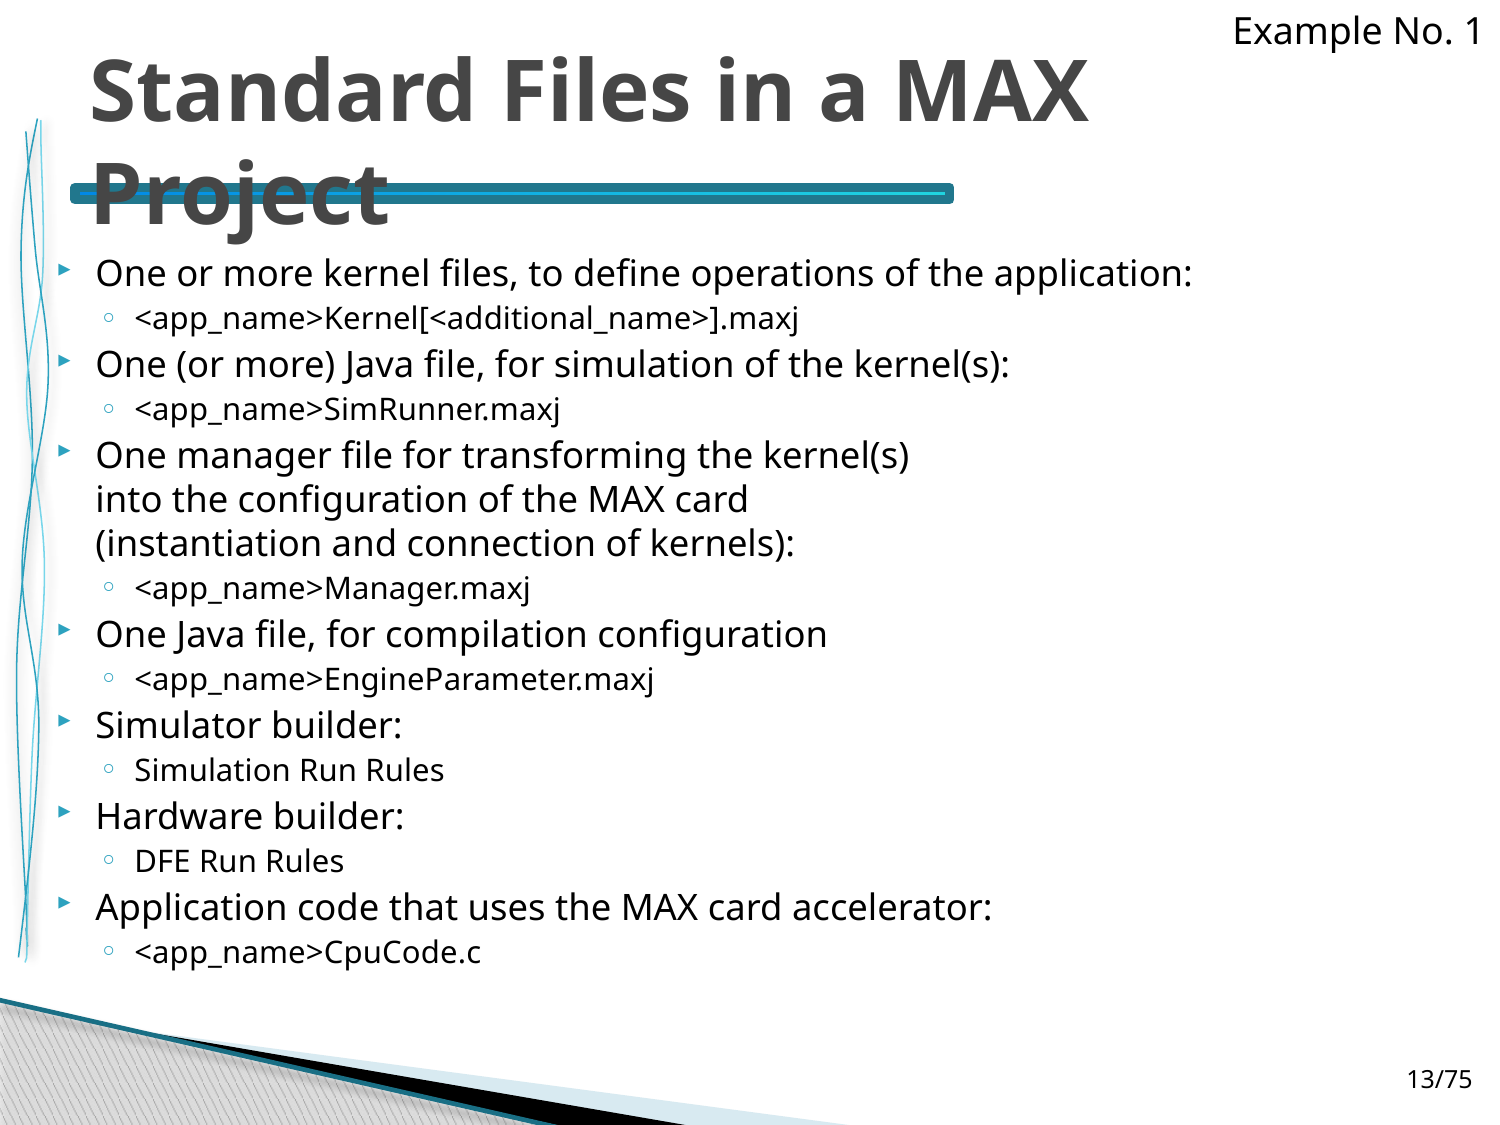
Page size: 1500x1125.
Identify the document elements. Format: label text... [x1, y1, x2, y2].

list Example No. 1 [1074, 0, 1500, 63]
list One or more kernel files, to define operations of the application: <app_name>Kernel[<additional_name>].maxj One (or more) Java file, for simulation of the kernel(s): <app_name>SimRunner.maxj One manager file for transforming the kernel(s) into the configuration of the MAX card (instantiation and connection of kernels): <app_name>Manager.maxj One Java file, for compilation configuration <app_name>EngineParameter.maxj Simulator builder: Simulation Run Rules Hardware builder: DFE Run Rules Application code that uses the MAX card accelerator: <app_name>CpuCode.c [24, 243, 1463, 986]
title Standard Files in a MAX Project [75, 45, 1425, 233]
